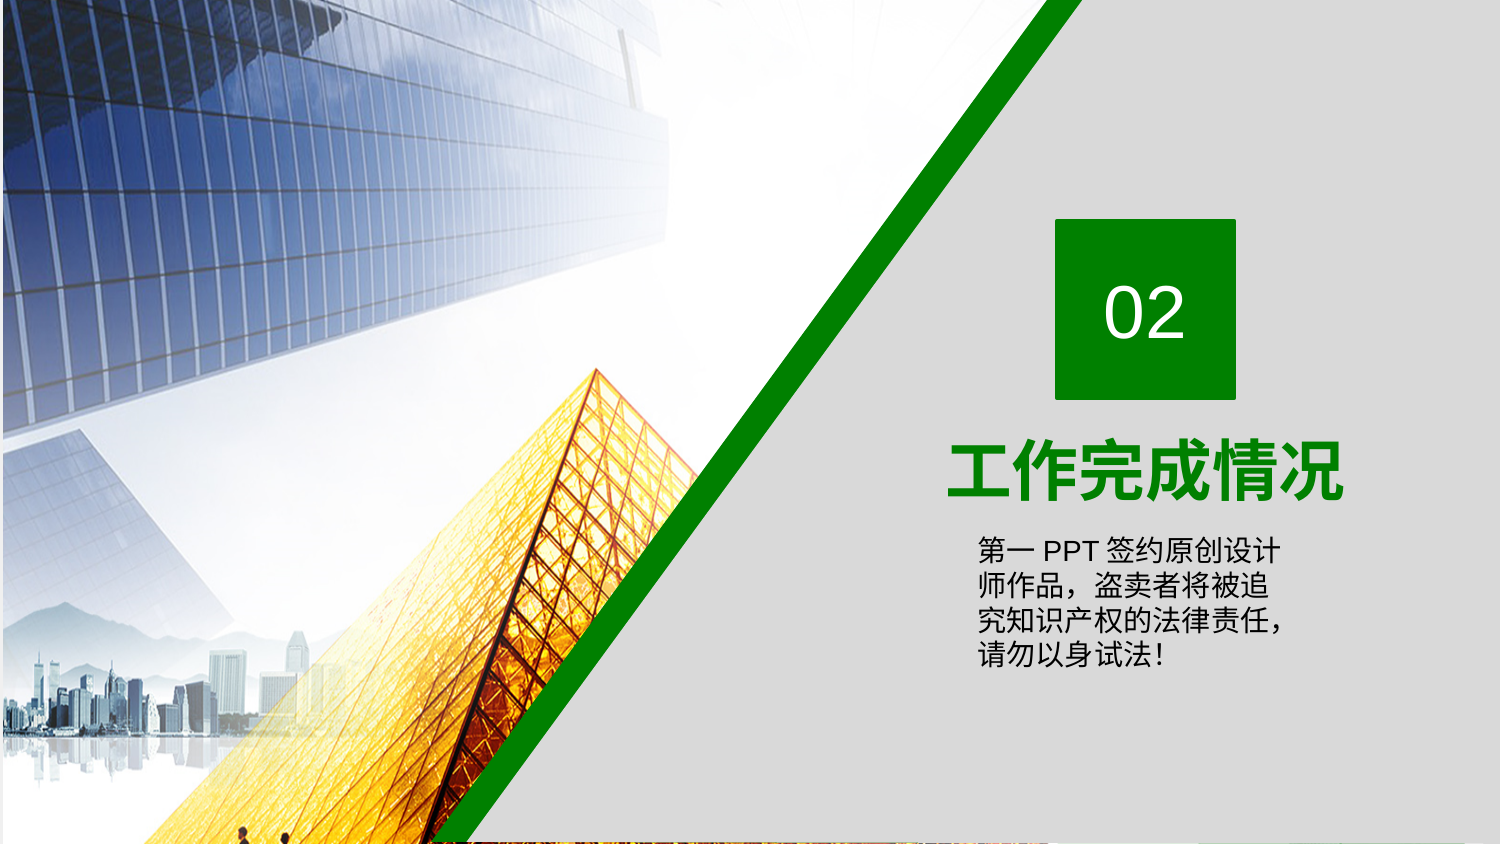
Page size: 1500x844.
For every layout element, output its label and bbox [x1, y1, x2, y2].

text_box [1056, 220, 1235, 399]
picture [3, 0, 1497, 844]
